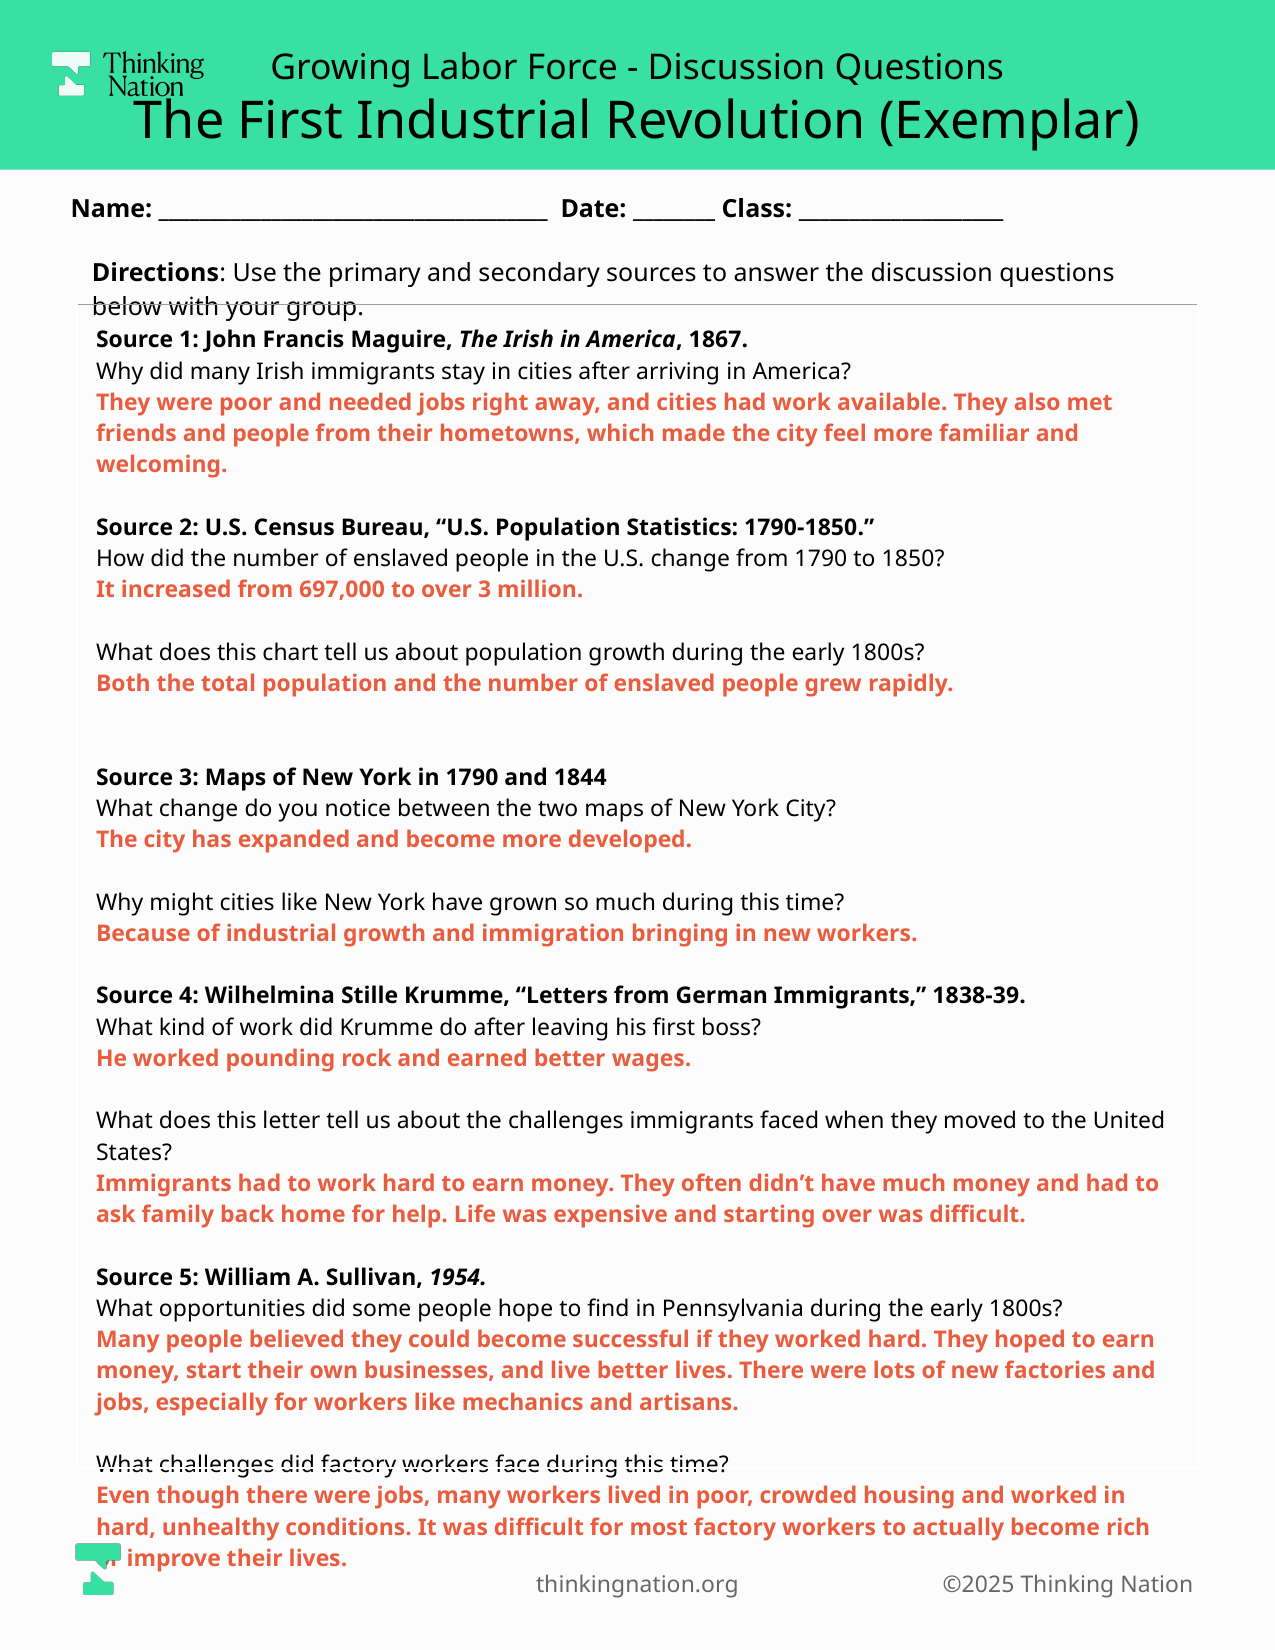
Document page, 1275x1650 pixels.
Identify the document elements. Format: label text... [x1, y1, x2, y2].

picture [62, 1533, 134, 1605]
text_box Directions: Use the primary and secondary sources to answer the discussion questions below with your group. [76, 237, 1198, 304]
text_box Name: ______________________________________ Date: ________ Class: ____________________ [55, 177, 1223, 237]
text_box thinkingnation.org [486, 1553, 789, 1605]
text_box ©2025 Thinking Nation [907, 1553, 1210, 1605]
picture [35, 37, 210, 110]
text_box Growing Labor Force - Discussion Questions The First Industrial Revolution (Exemplar) [0, 0, 1275, 170]
table_header Source 1: John Francis Maguire, The Irish in America, 1867. Why did many Irish immigrants stay in cities after arriving in America? They were poor and needed jobs right away, and cities had work available. They also met friends and people from their hometowns, which made the city feel more familiar and welcoming. Source 2: U.S. Census Bureau, “U.S. Population Statistics: 1790-1850.” How did the number of enslaved people in the U.S. change from 1790 to 1850? It increased from 697,000 to over 3 million. What does this chart tell us about population growth during the early 1800s? Both the total population and the number of enslaved people grew rapidly. Source 3: Maps of New York in 1790 and 1844 What change do you notice between the two maps of New York City? The city has expanded and become more developed. Why might cities like New York have grown so much during this time? Because of industrial growth and immigration bringing in new workers. Source 4: Wilhelmina Stille Krumme, “Letters from German Immigrants,” 1838-39. What kind of work did Krumme do after leaving his first boss? He worked pounding rock and earned better wages. What does this letter tell us about the challenges immigrants faced when they moved to the United States? Immigrants had to work hard to earn money. They often didn’t have much money and had to ask family back home for help. Life was expensive and starting over was difficult. Source 5: William A. Sullivan, 1954. What opportunities did some people hope to find in Pennsylvania during the early 1800s? Many people believed they could become successful if they worked hard. They hoped to earn money, start their own businesses, and live better lives. There were lots of new factories and jobs, especially for workers like mechanics and artisans. What challenges did factory workers face during this time? Even though there were jobs, many workers lived in poor, crowded housing and worked in hard, unhealthy conditions. It was difficult for most factory workers to actually become rich or improve their lives. [78, 305, 1197, 1467]
